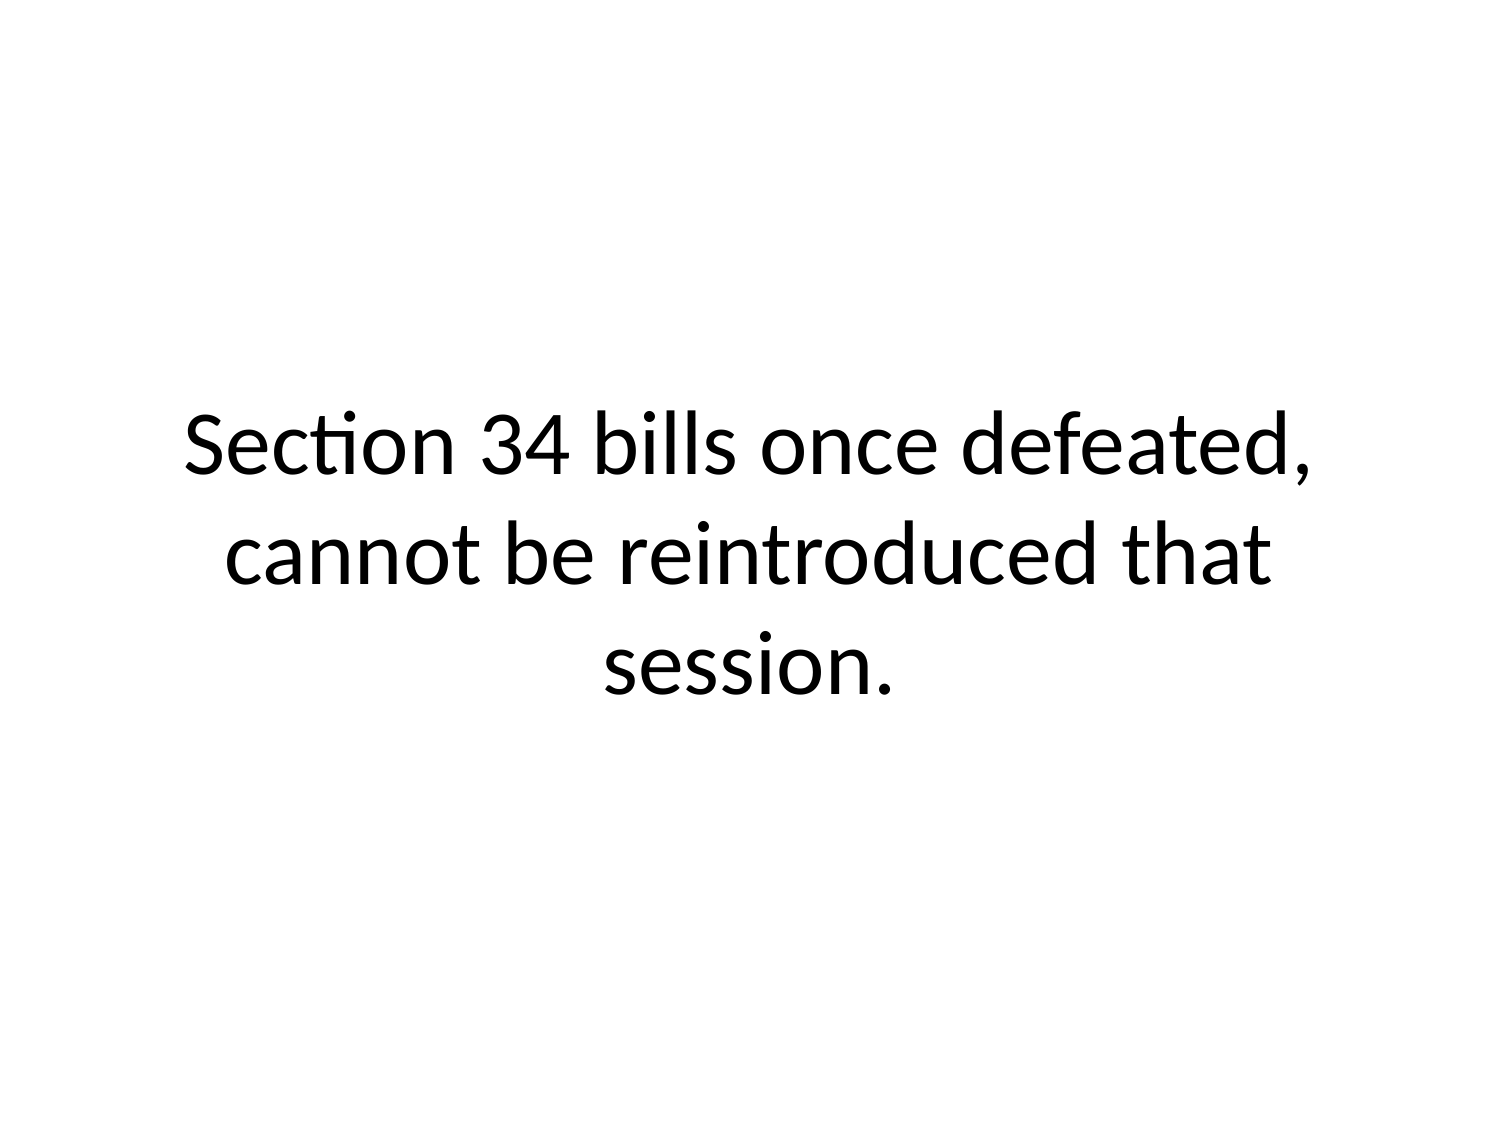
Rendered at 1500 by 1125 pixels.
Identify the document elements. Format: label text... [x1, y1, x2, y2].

title Section 34 bills once defeated, cannot be reintroduced that session. [75, 45, 1425, 1050]
